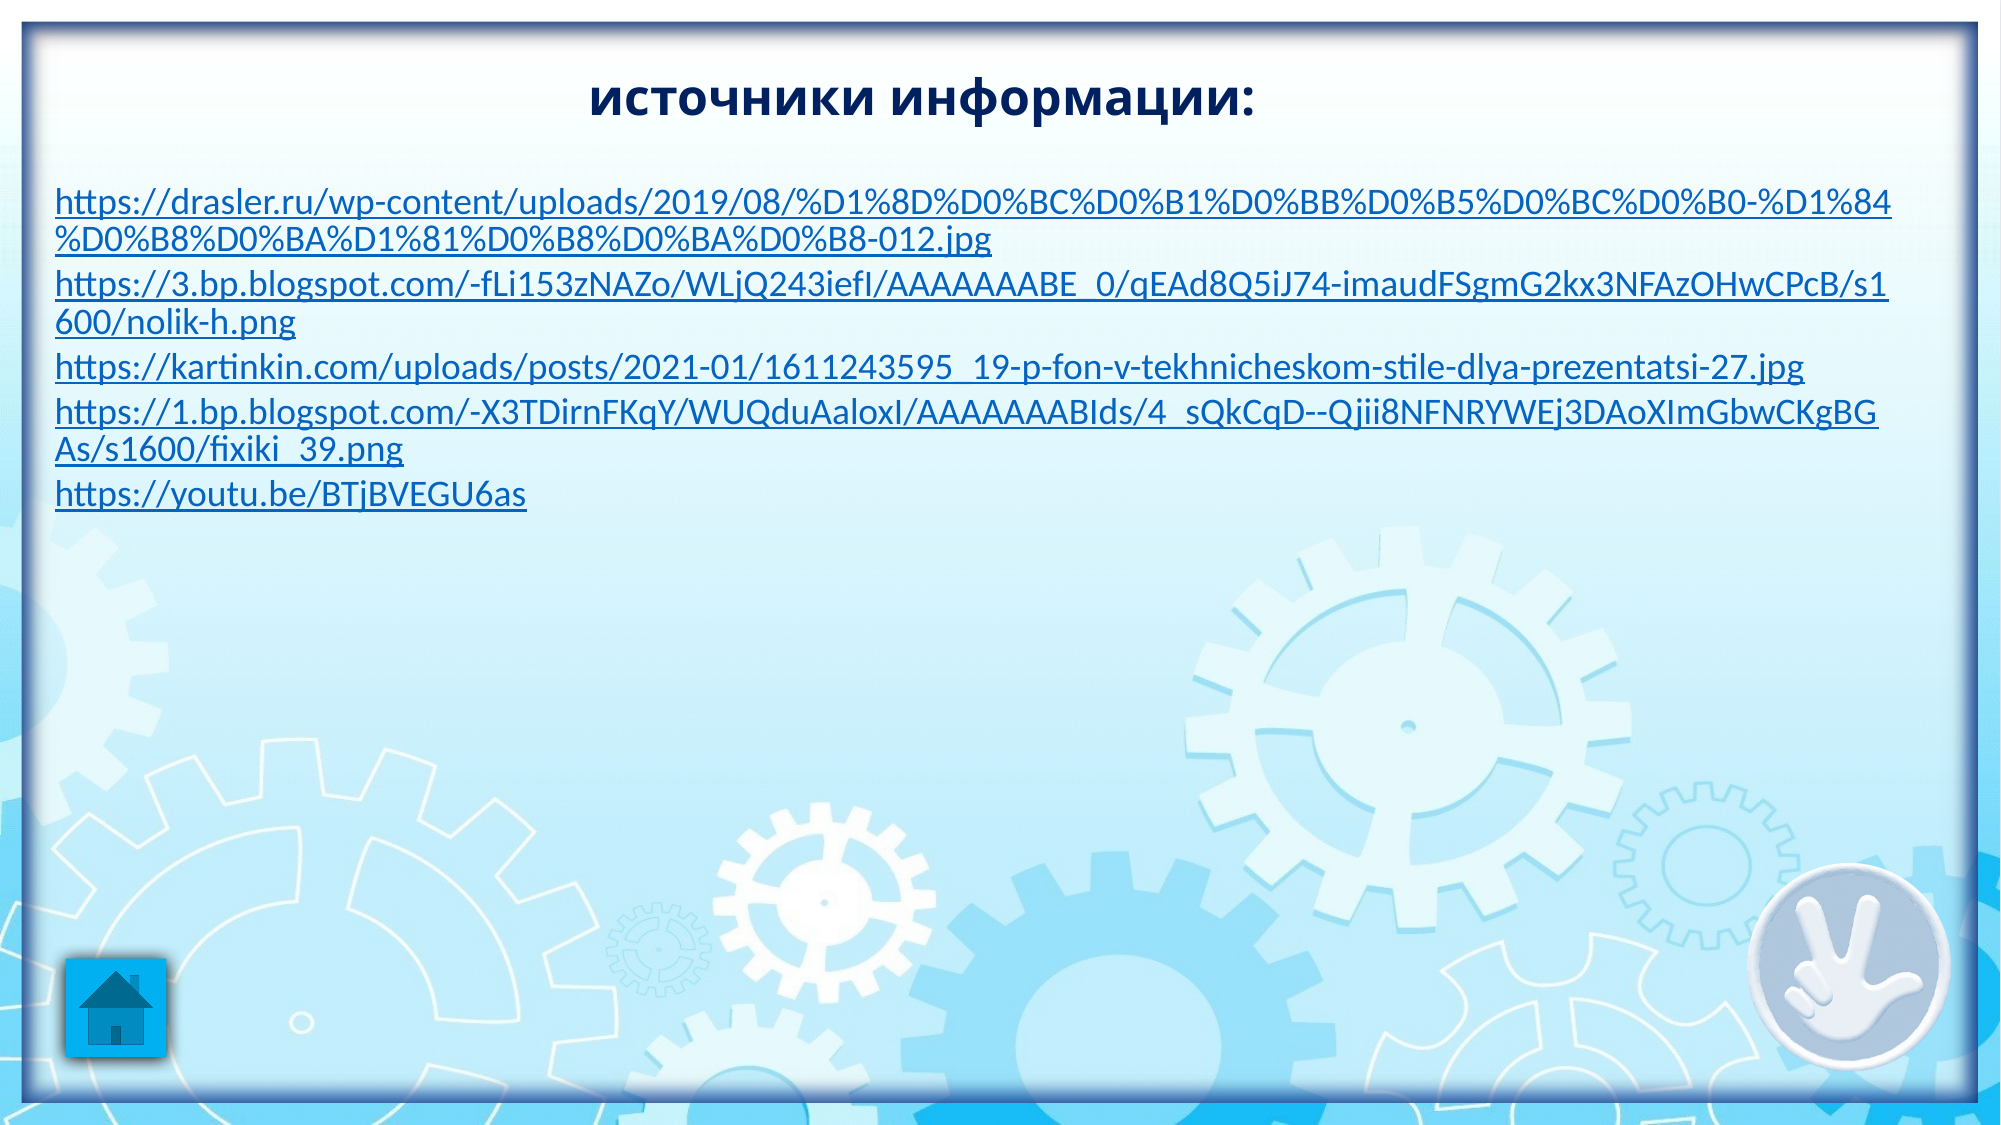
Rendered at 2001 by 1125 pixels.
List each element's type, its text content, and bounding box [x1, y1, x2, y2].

text_box источники информации: [573, 58, 1426, 134]
text_box https://drasler.ru/wp-content/uploads/2019/08/%D1%8D%D0%BC%D0%B1%D0%BB%D0%B5%D0%BC%D0%B0-%D1%84%D0%B8%D0%BA%D1%81%D0%B8%D0%BA%D0%B8-012.jpg https://3.bp.blogspot.com/-fLi153zNAZo/WLjQ243iefI/AAAAAAABE_0/qEAd8Q5iJ74-imaudFSgmG2kx3NFAzOHwCPcB/s1600/nolik-h.png https://kartinkin.com/uploads/posts/2021-01/1611243595_19-p-fon-v-tekhnicheskom-stile-dlya-prezentatsi-27.jpg https://1.bp.blogspot.com/-X3TDirnFKqY/WUQduAaloxI/AAAAAAABIds/4_sQkCqD--Qjii8NFNRYWEj3DAoXImGbwCKgBGAs/s1600/fixiki_39.png https://youtu.be/BTjBVEGU6as [39, 169, 1915, 545]
picture [0, 0, 2000, 1125]
text_box [65, 958, 167, 1058]
